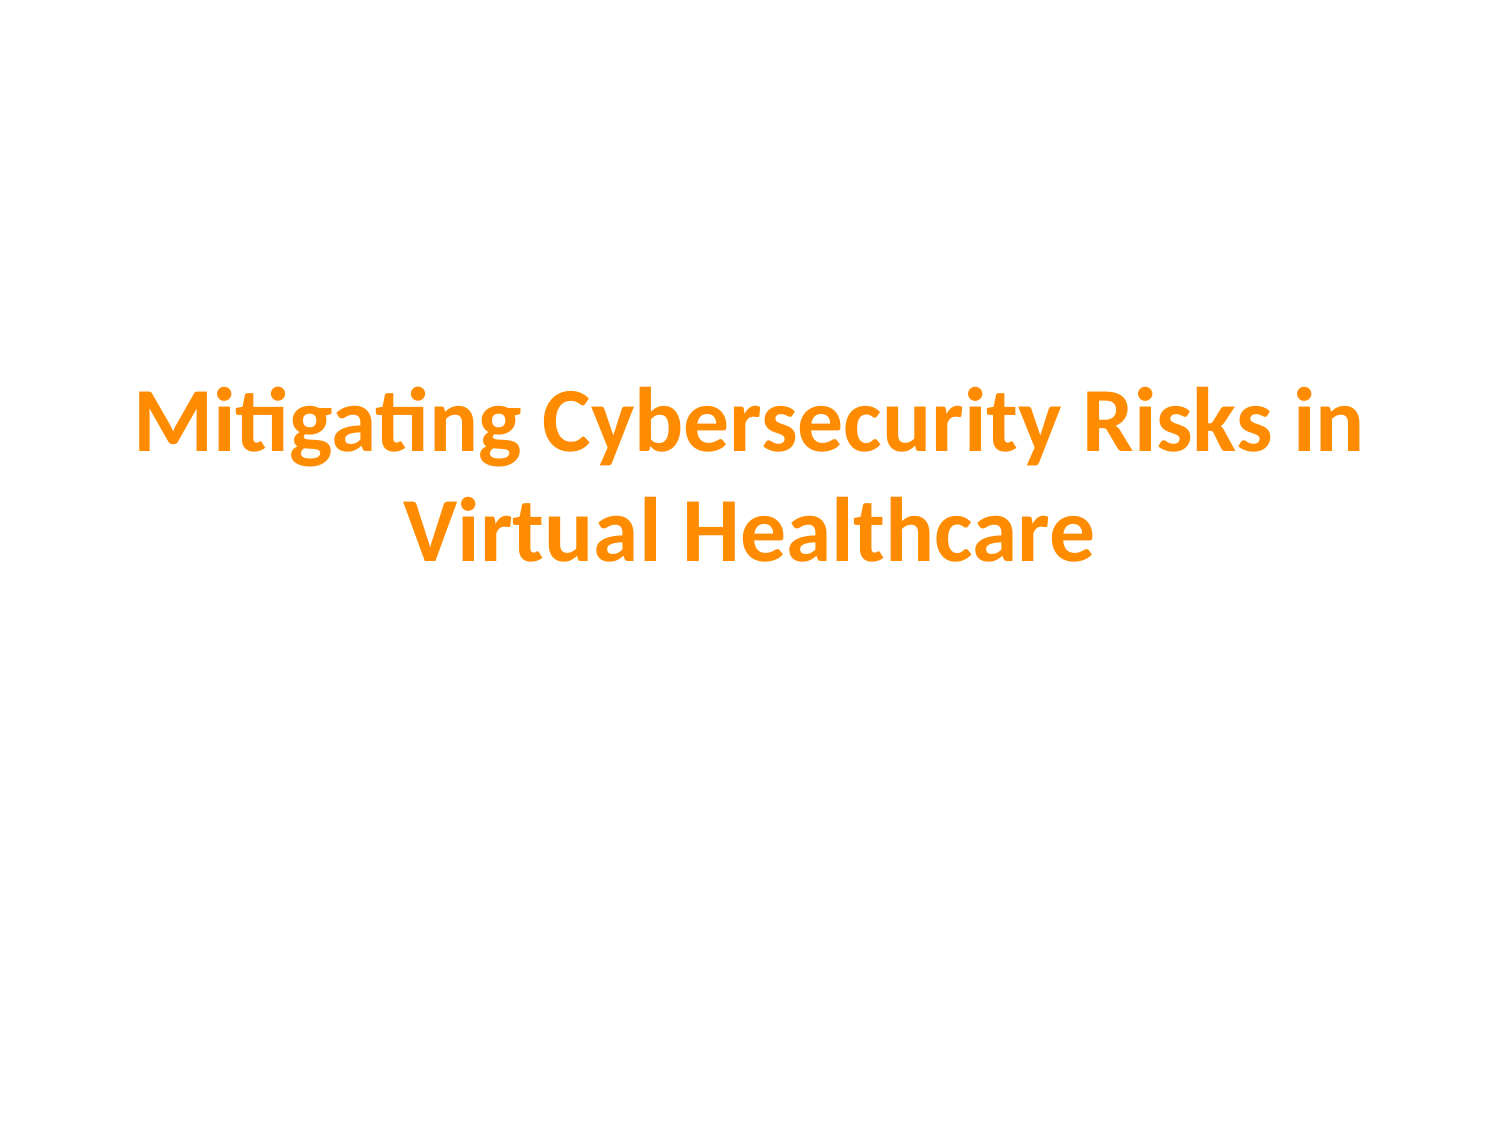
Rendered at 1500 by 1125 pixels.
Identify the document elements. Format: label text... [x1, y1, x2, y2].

title Mitigating Cybersecurity Risks in Virtual Healthcare [112, 349, 1388, 591]
